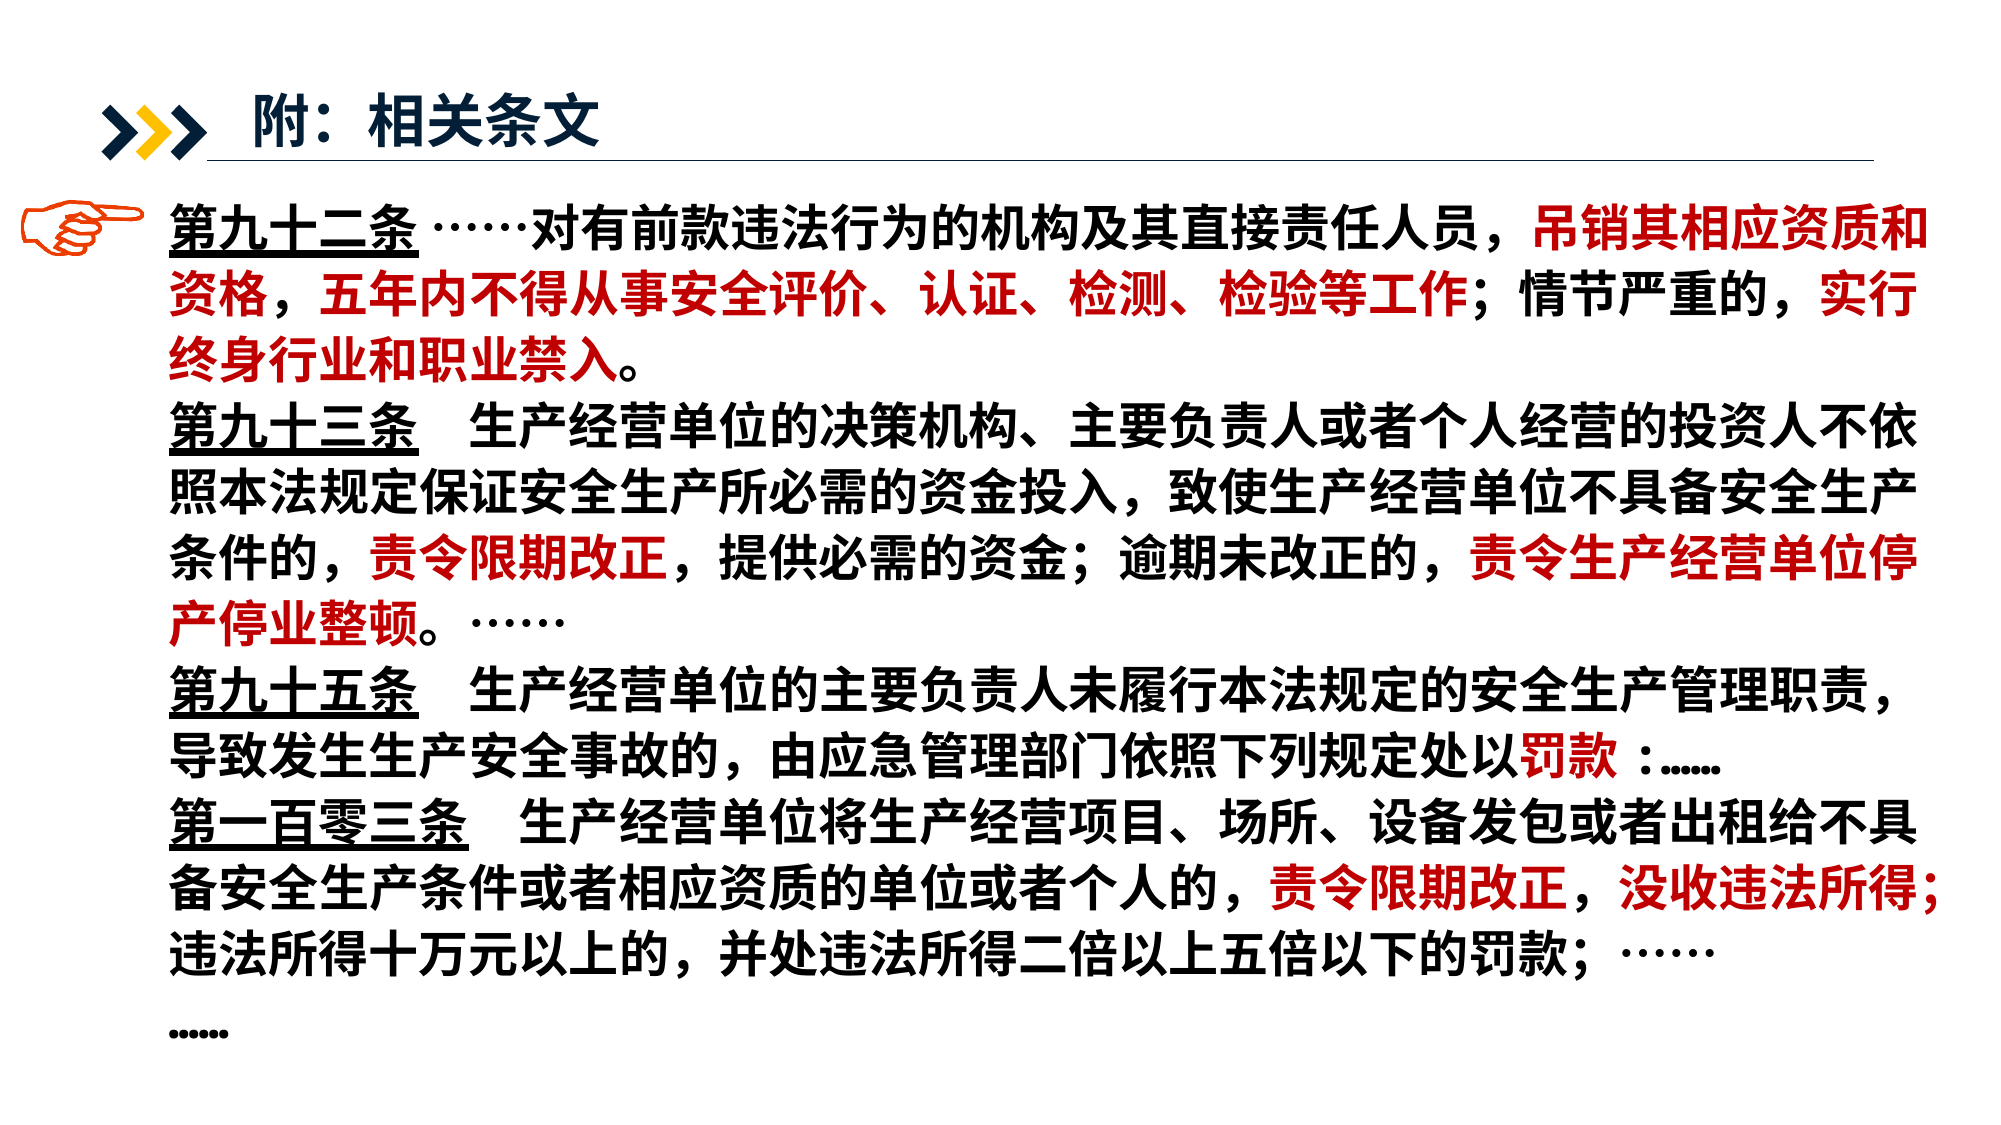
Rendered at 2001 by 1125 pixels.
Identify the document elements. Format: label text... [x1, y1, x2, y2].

text_box 第九十二条 ……对有前款违法行为的机构及其直接责任人员，吊销其相应资质和资格，五年内不得从事安全评价、认证、检测、检验等工作；情节严重的，实行终身行业和职业禁入。 第九十三条 生产经营单位的决策机构、主要负责人或者个人经营的投资人不依照本法规定保证安全生产所必需的资金投入，致使生产经营单位不具备安全生产条件的，责令限期改正，提供必需的资金；逾期未改正的，责令生产经营单位停产停业整顿。…… 第九十五条 生产经营单位的主要负责人未履行本法规定的安全生产管理职责，导致发生生产安全事故的，由应急管理部门依照下列规定处以罚款:…… 第一百零三条 生产经营单位将生产经营项目、场所、设备发包或者出租给不具备安全生产条件或者相应资质的单位或者个人的，责令限期改正，没收违法所得；违法所得十万元以上的，并处违法所得二倍以上五倍以下的罚款；…… …… [154, 183, 1956, 1056]
picture [2, 183, 155, 282]
text_box 附：相关条文 [239, 78, 1163, 104]
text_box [101, 104, 1875, 161]
